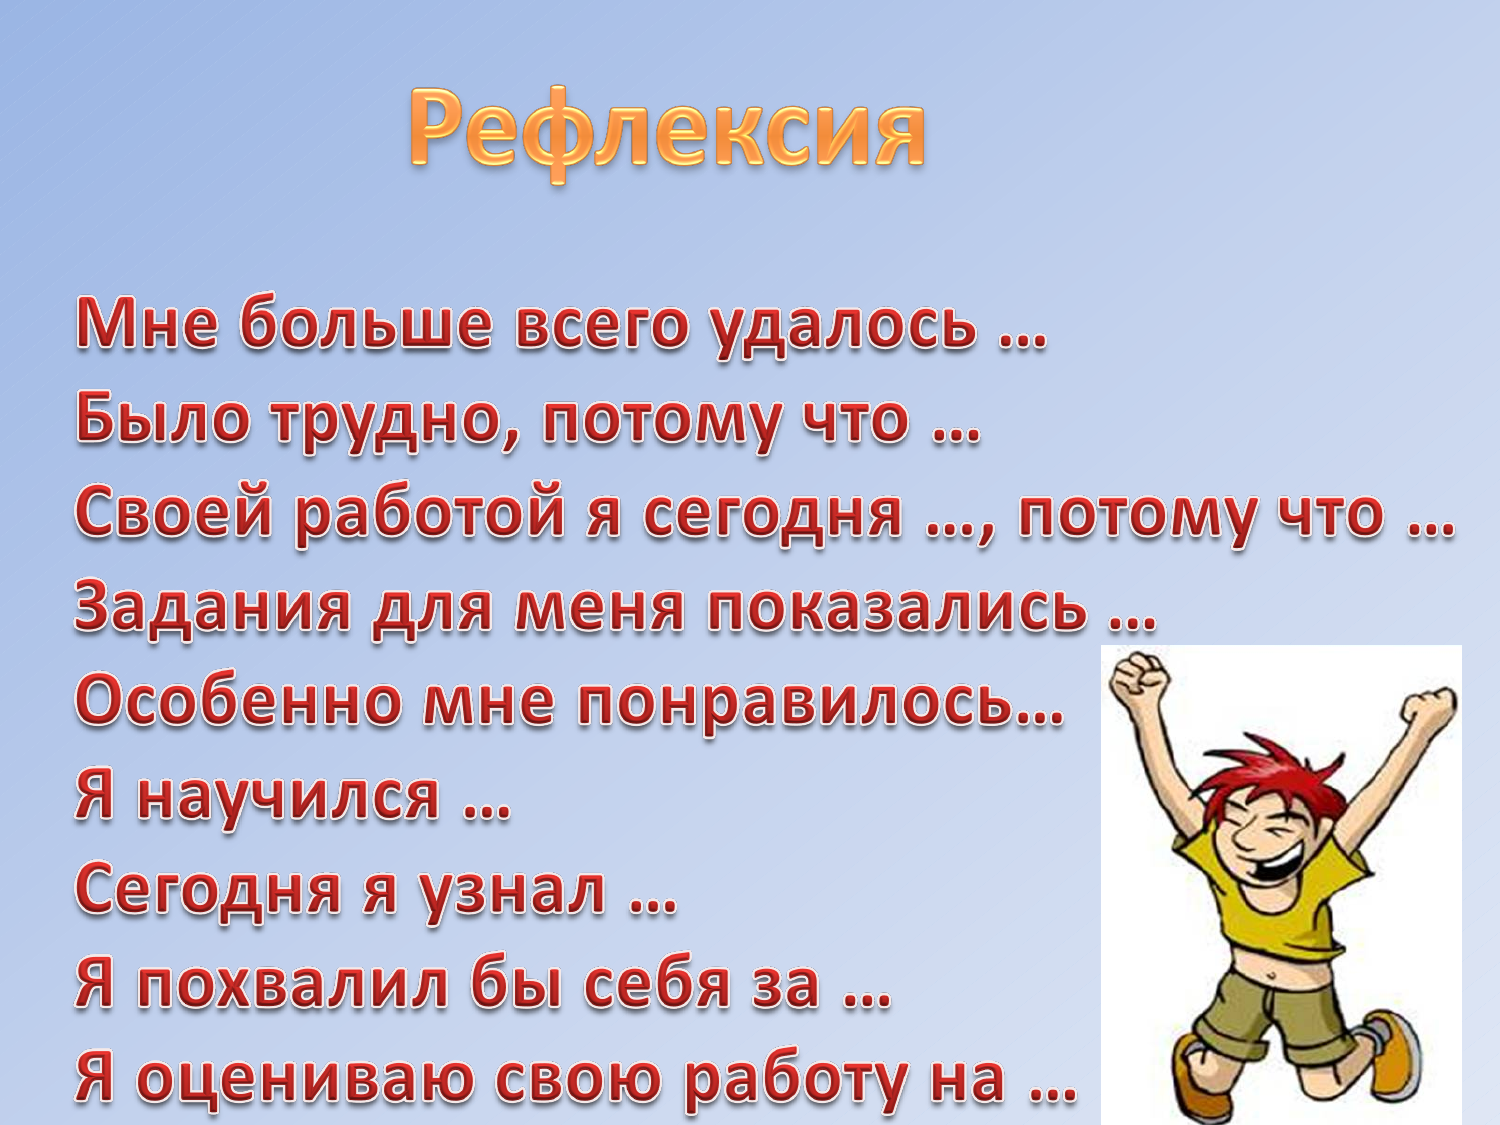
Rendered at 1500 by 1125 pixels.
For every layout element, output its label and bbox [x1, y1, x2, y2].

text_box [0, 0, 1500, 1125]
